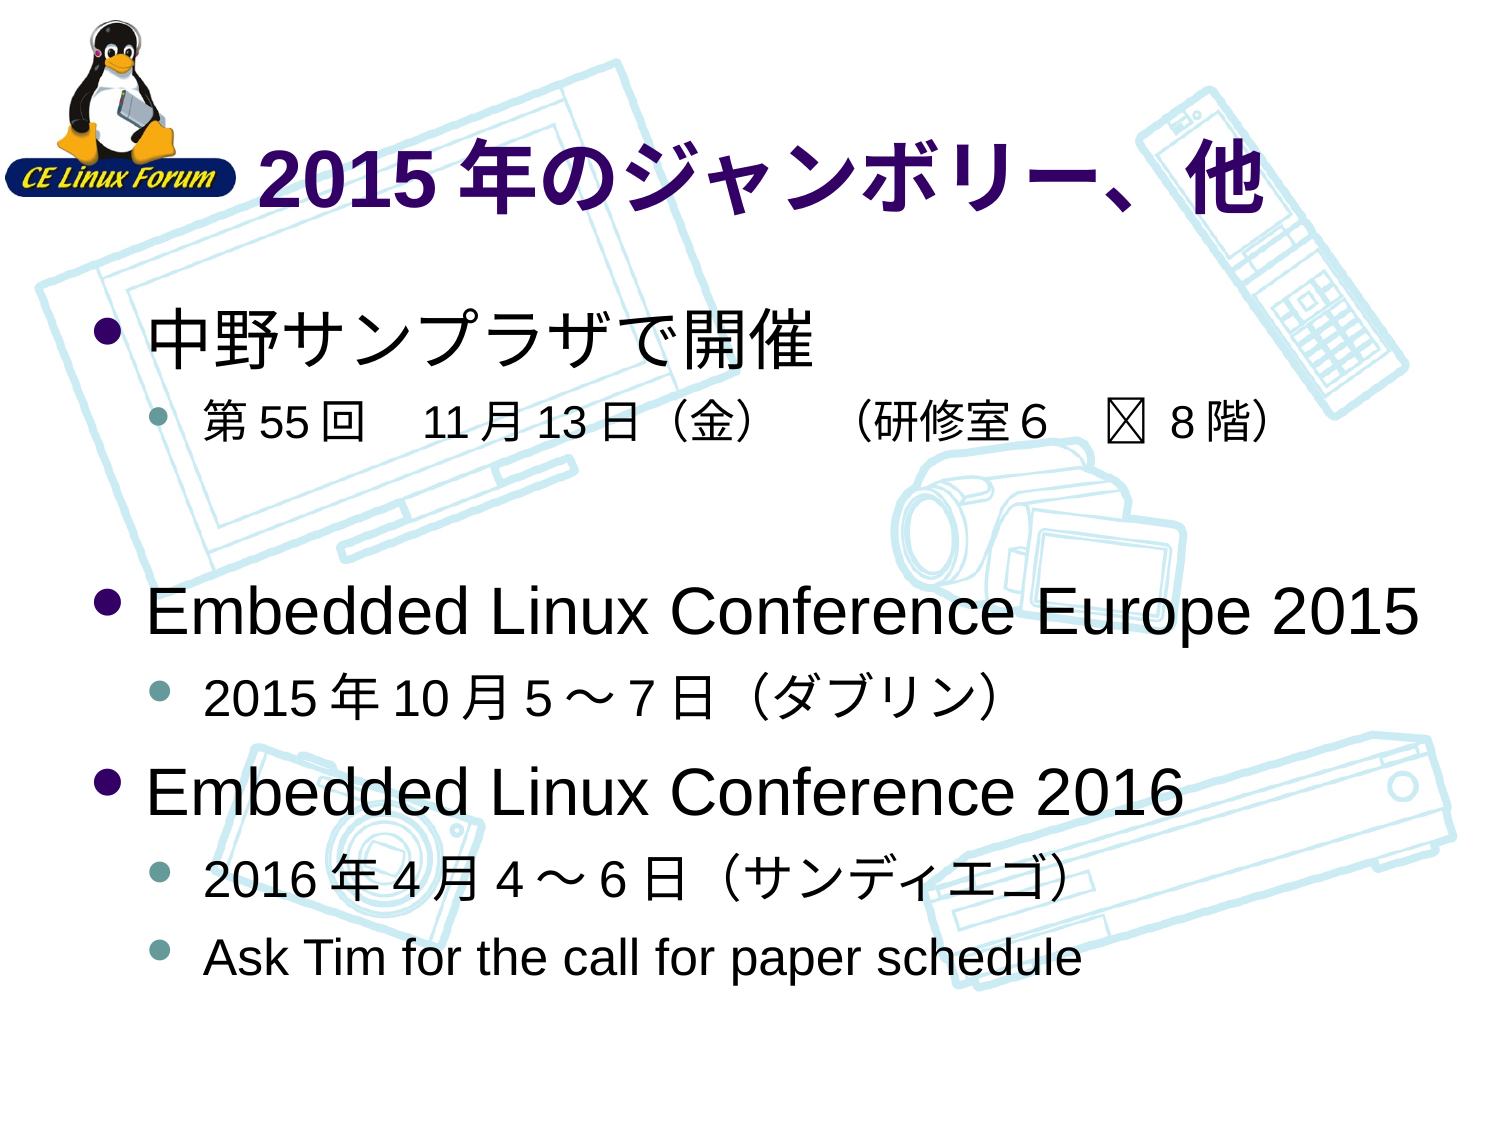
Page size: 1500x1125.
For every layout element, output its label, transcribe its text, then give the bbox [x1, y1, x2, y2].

picture [0, 0, 1500, 1063]
list 中野サンプラザで開催 第55回 11月13日（金） （研修室６  8階） Embedded Linux Conference Europe 2015 2015年10月5～7日（ダブリン） Embedded Linux Conference 2016 2016年4月4～6日（サンディエゴ） Ask Tim for the call for paper schedule [74, 281, 1500, 1006]
title 2015年のジャンボリー、他 [241, 18, 1480, 232]
